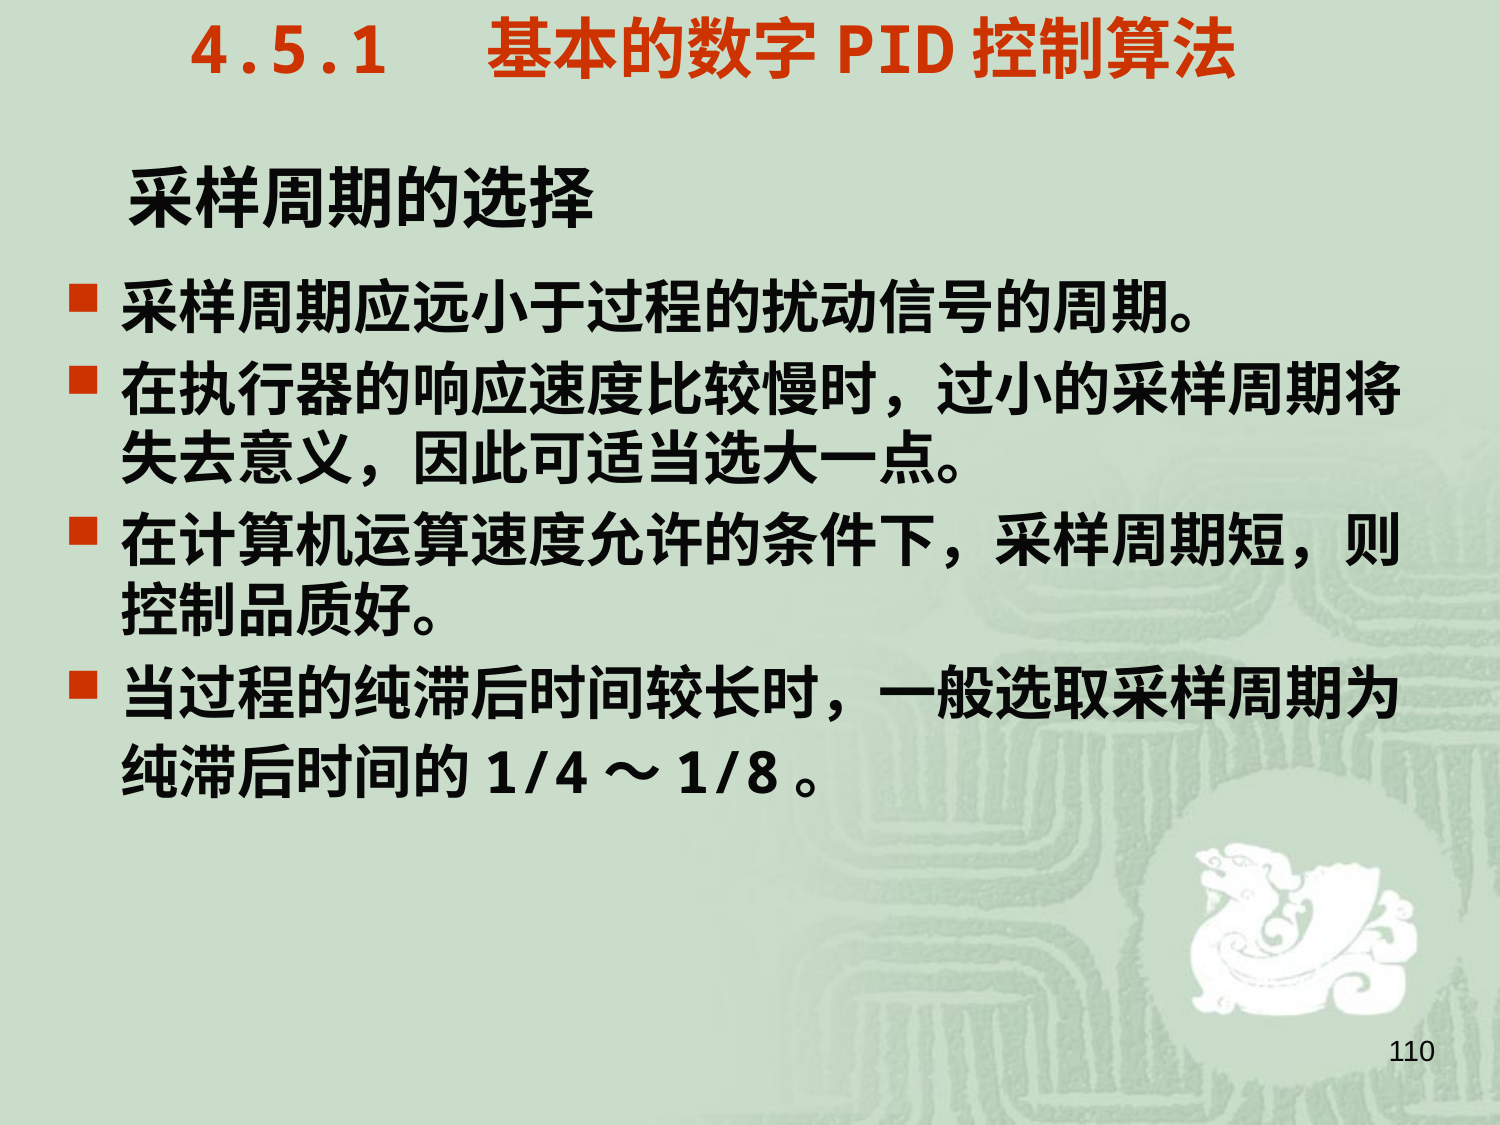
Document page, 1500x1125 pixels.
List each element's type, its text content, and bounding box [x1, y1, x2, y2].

text_box 4.5.1 基本的数字PID控制算法 [175, 0, 1254, 95]
list 采样周期应远小于过程的扰动信号的周期。 在执行器的响应速度比较慢时，过小的采样周期将失去意义，因此可适当选大一点。 在计算机运算速度允许的条件下，采样周期短，则控制品质好。 当过程的纯滞后时间较长时，一般选取采样周期为纯滞后时间的1/4～1/8。 [49, 262, 1451, 1001]
text_box 采样周期的选择 [113, 148, 610, 244]
picture [0, 0, 1500, 1125]
slide_number 110 [1074, 1024, 1451, 1103]
